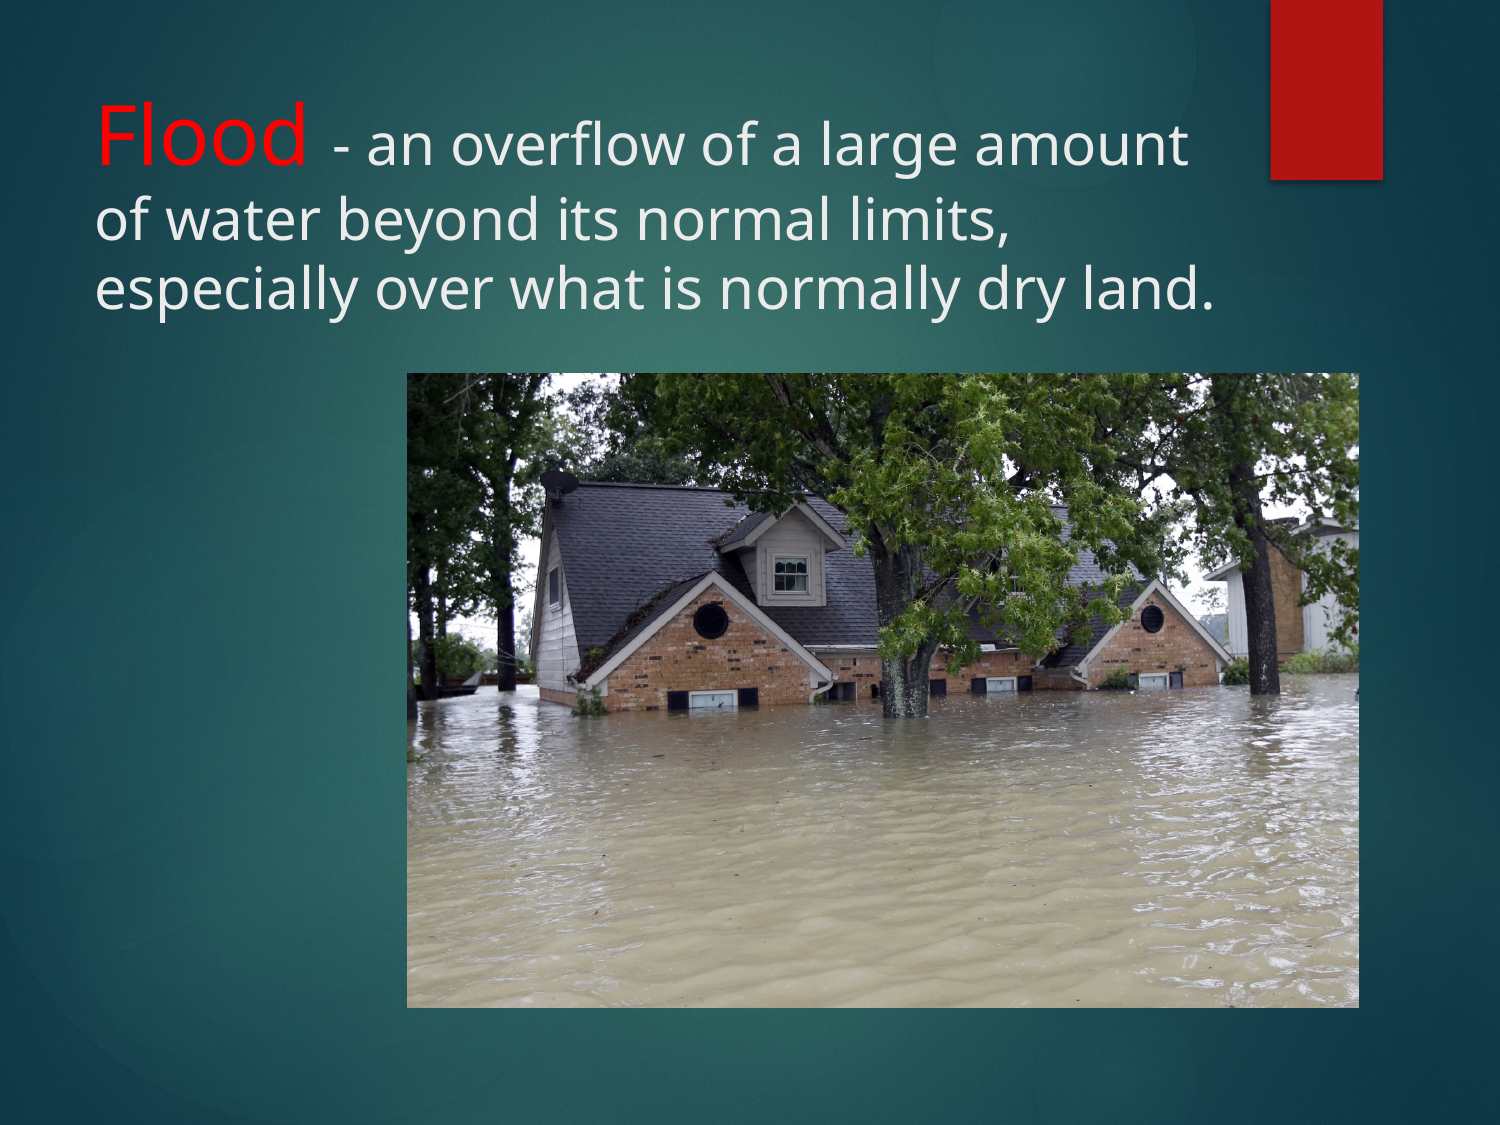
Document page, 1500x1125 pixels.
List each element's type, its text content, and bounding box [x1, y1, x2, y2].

title Flood - an overflow of a large amount of water beyond its normal limits, especially over what is normally dry land. [79, 74, 1237, 304]
picture [407, 373, 1359, 1008]
